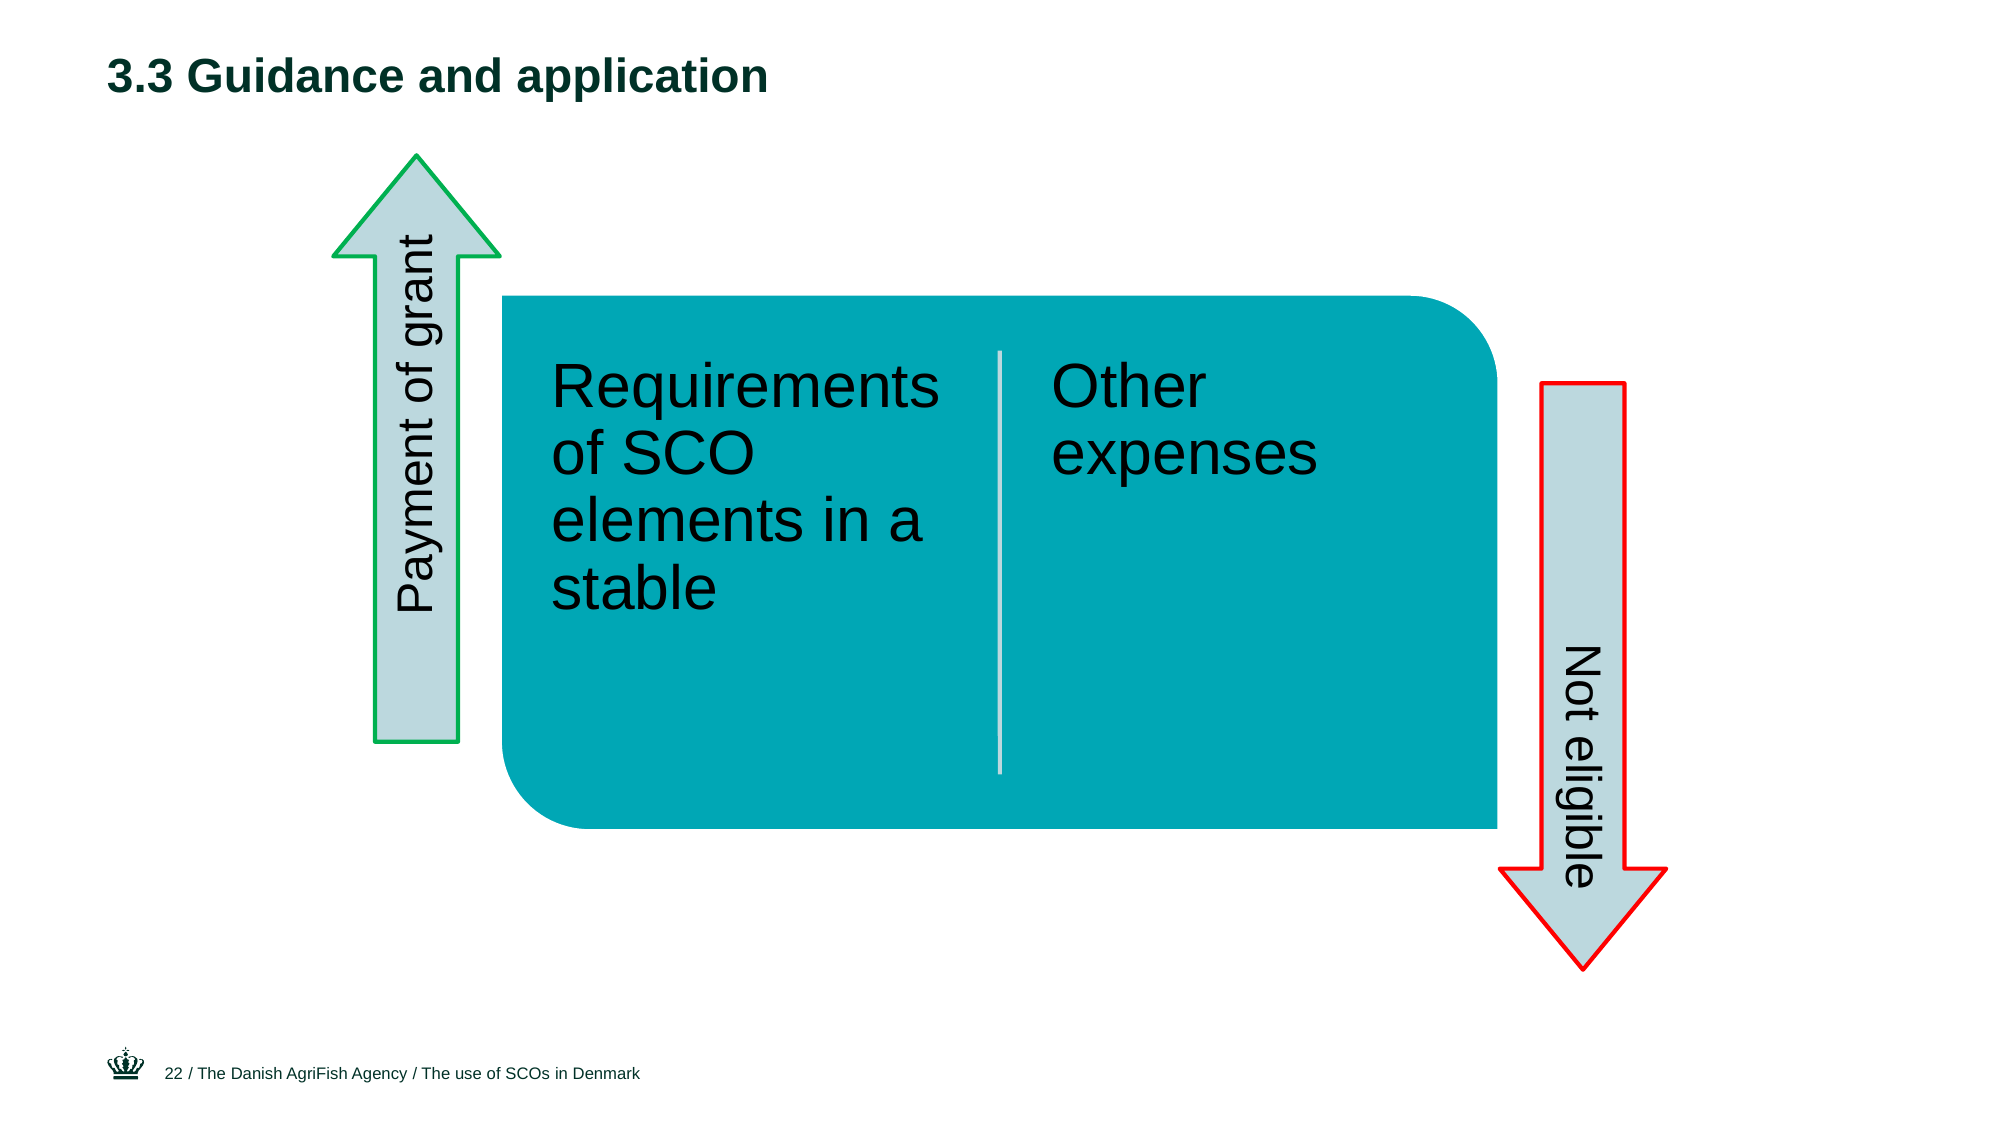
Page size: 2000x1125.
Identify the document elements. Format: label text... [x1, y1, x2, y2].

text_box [332, 117, 1667, 1007]
slide_number 22 [134, 1049, 184, 1083]
footer / The Danish AgriFish Agency / The use of SCOs in Denmark [188, 1049, 1116, 1083]
title 3.3 Guidance and application [106, 51, 1893, 128]
